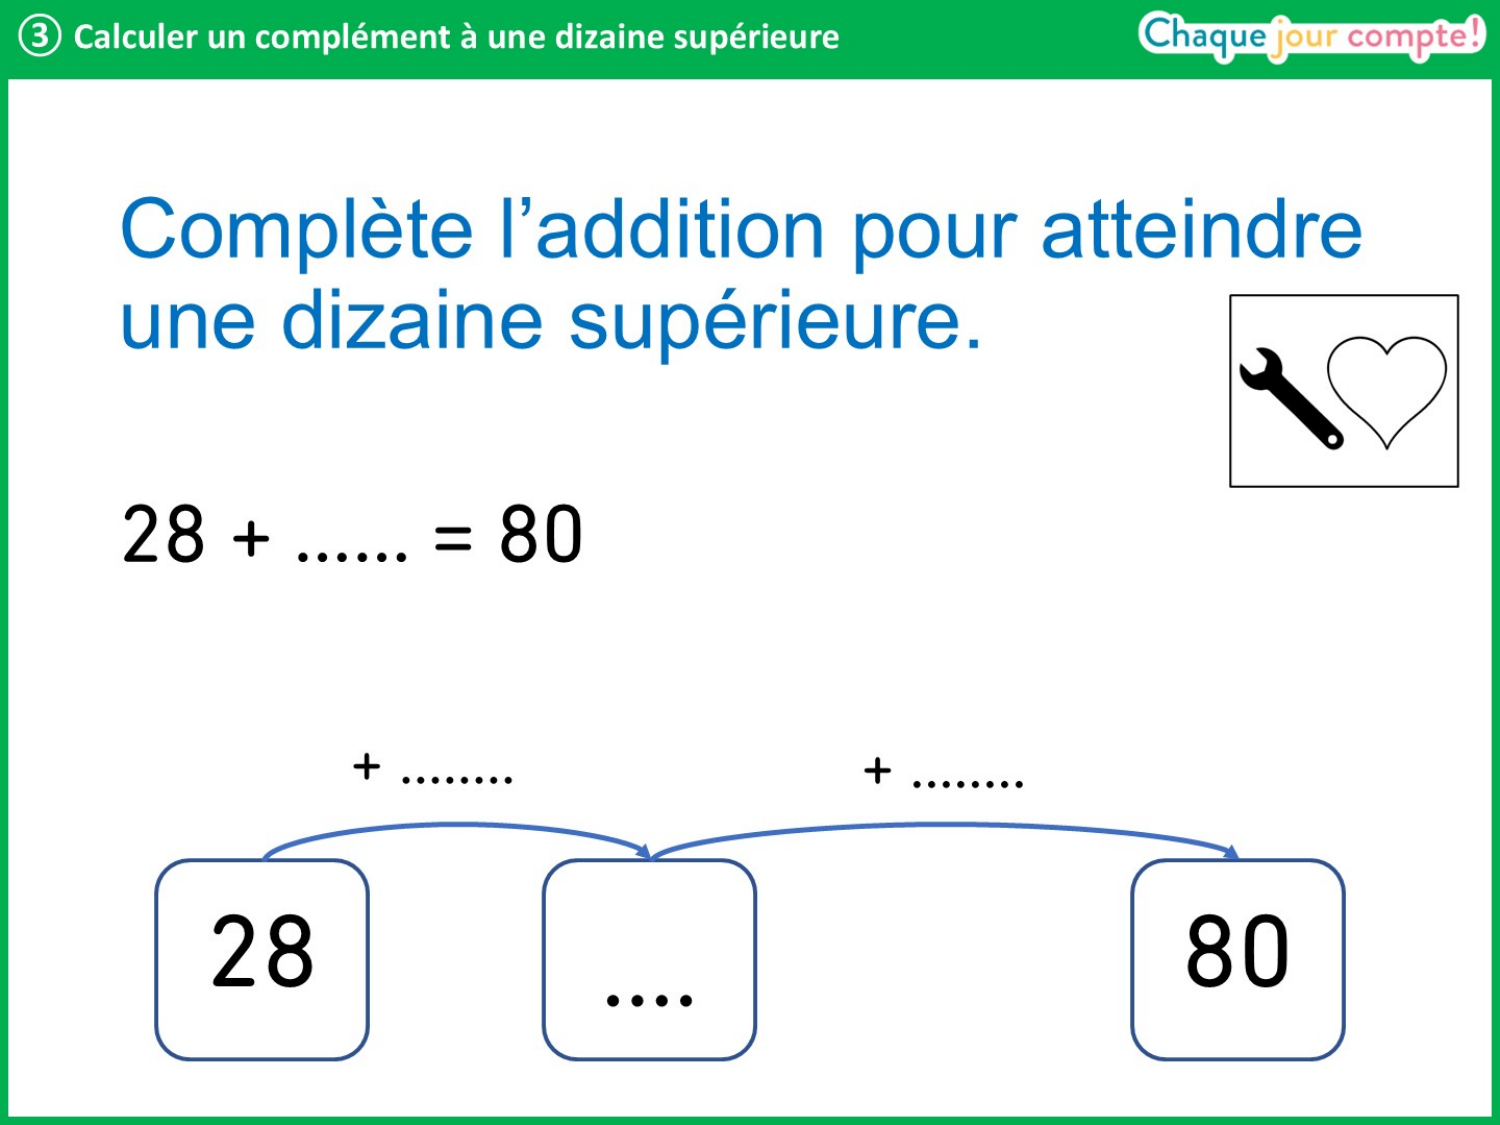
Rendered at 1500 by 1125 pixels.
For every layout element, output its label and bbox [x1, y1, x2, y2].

list [0, 0, 1500, 1125]
